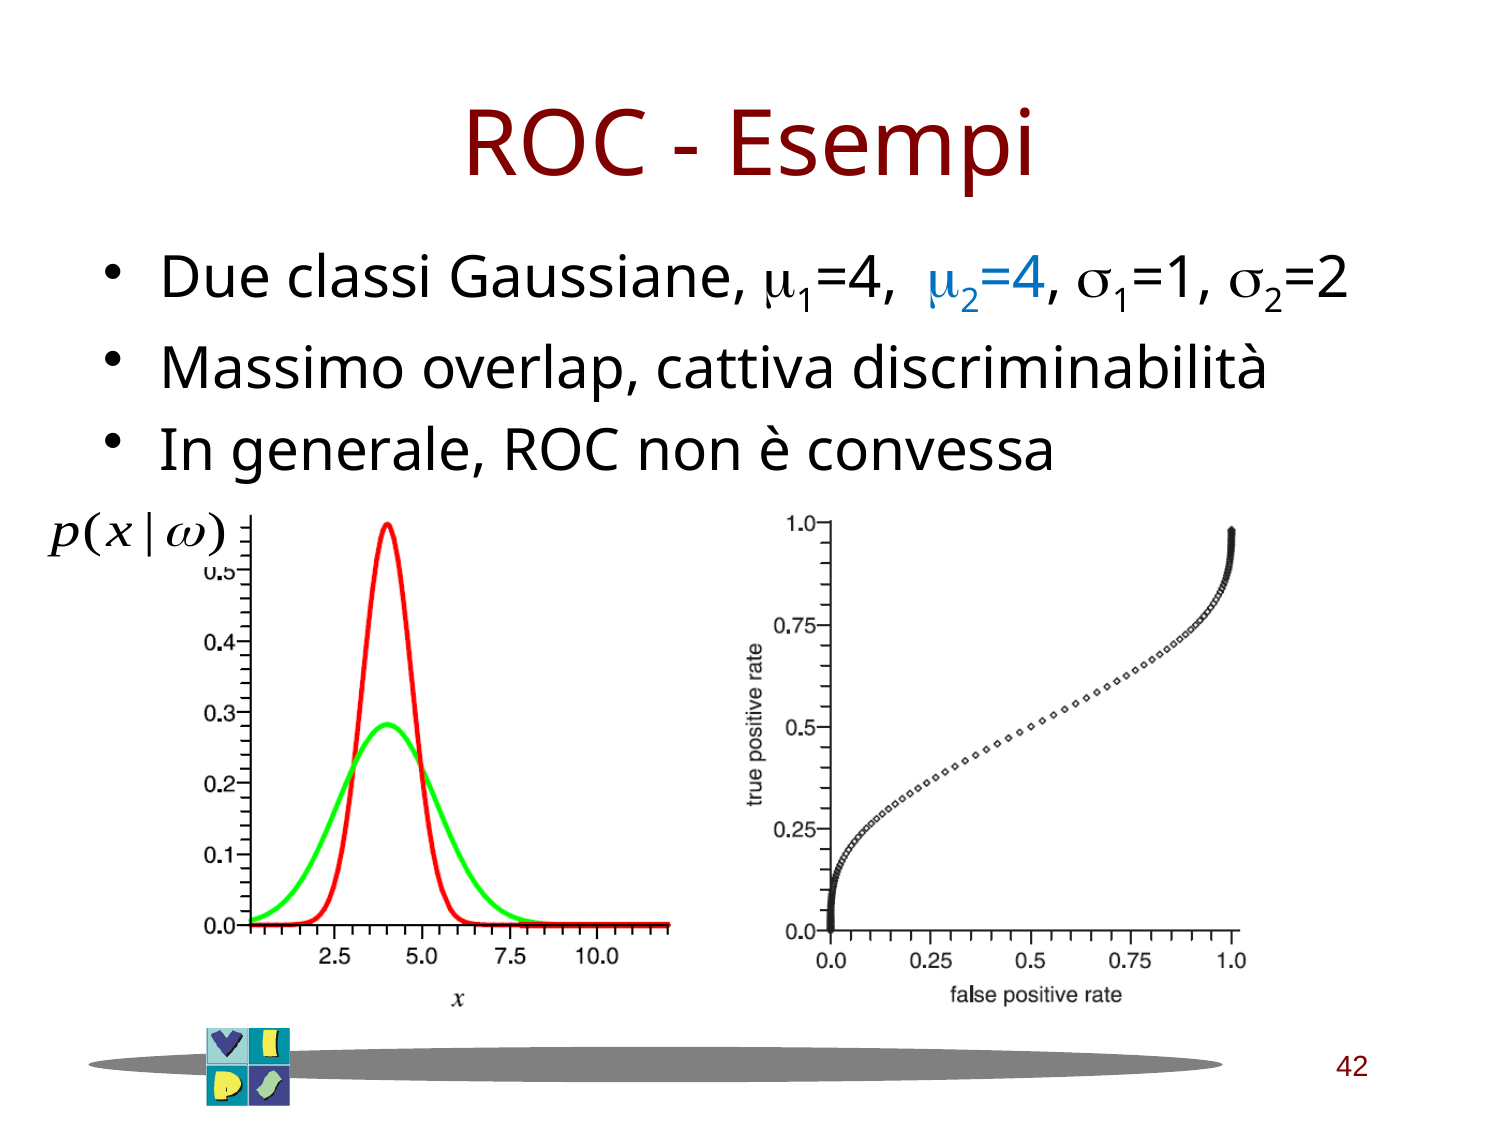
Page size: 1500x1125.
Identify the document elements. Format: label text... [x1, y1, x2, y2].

list Due classi Gaussiane, m1=4, m2=4, s1=1, s2=2 Massimo overlap, cattiva discriminabilità In generale, ROC non è convessa [88, 231, 1439, 975]
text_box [34, 501, 237, 568]
picture [135, 486, 1282, 1106]
slide_number 42 [1033, 1039, 1384, 1118]
title ROC - Esempi [75, 45, 1425, 233]
